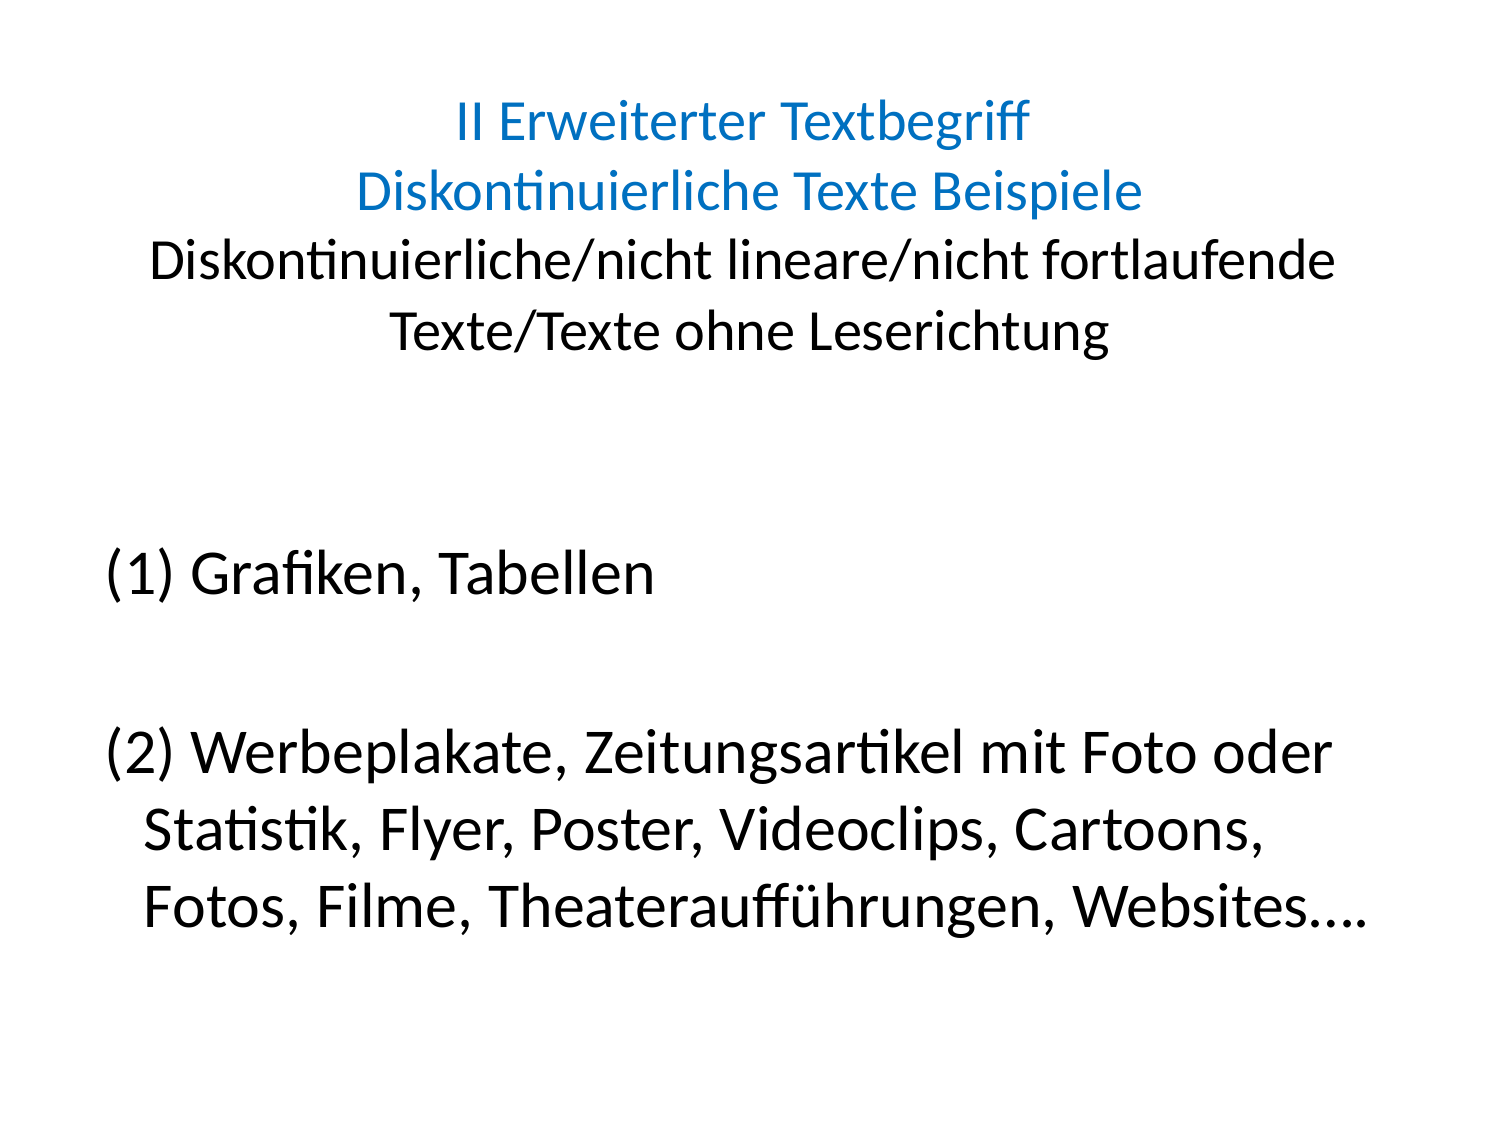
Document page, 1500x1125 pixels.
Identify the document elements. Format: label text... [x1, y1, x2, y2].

list (1) Grafiken, Tabellen (2) Werbeplakate, Zeitungsartikel mit Foto oder Statistik, Flyer, Poster, Videoclips, Cartoons, Fotos, Filme, Theateraufführungen, Websites…. [75, 433, 1425, 1005]
title II Erweiterter Textbegriff Diskontinuierliche Texte Beispiele Diskontinuierliche/nicht lineare/nicht fortlaufende Texte/Texte ohne Leserichtung [75, 45, 1425, 399]
